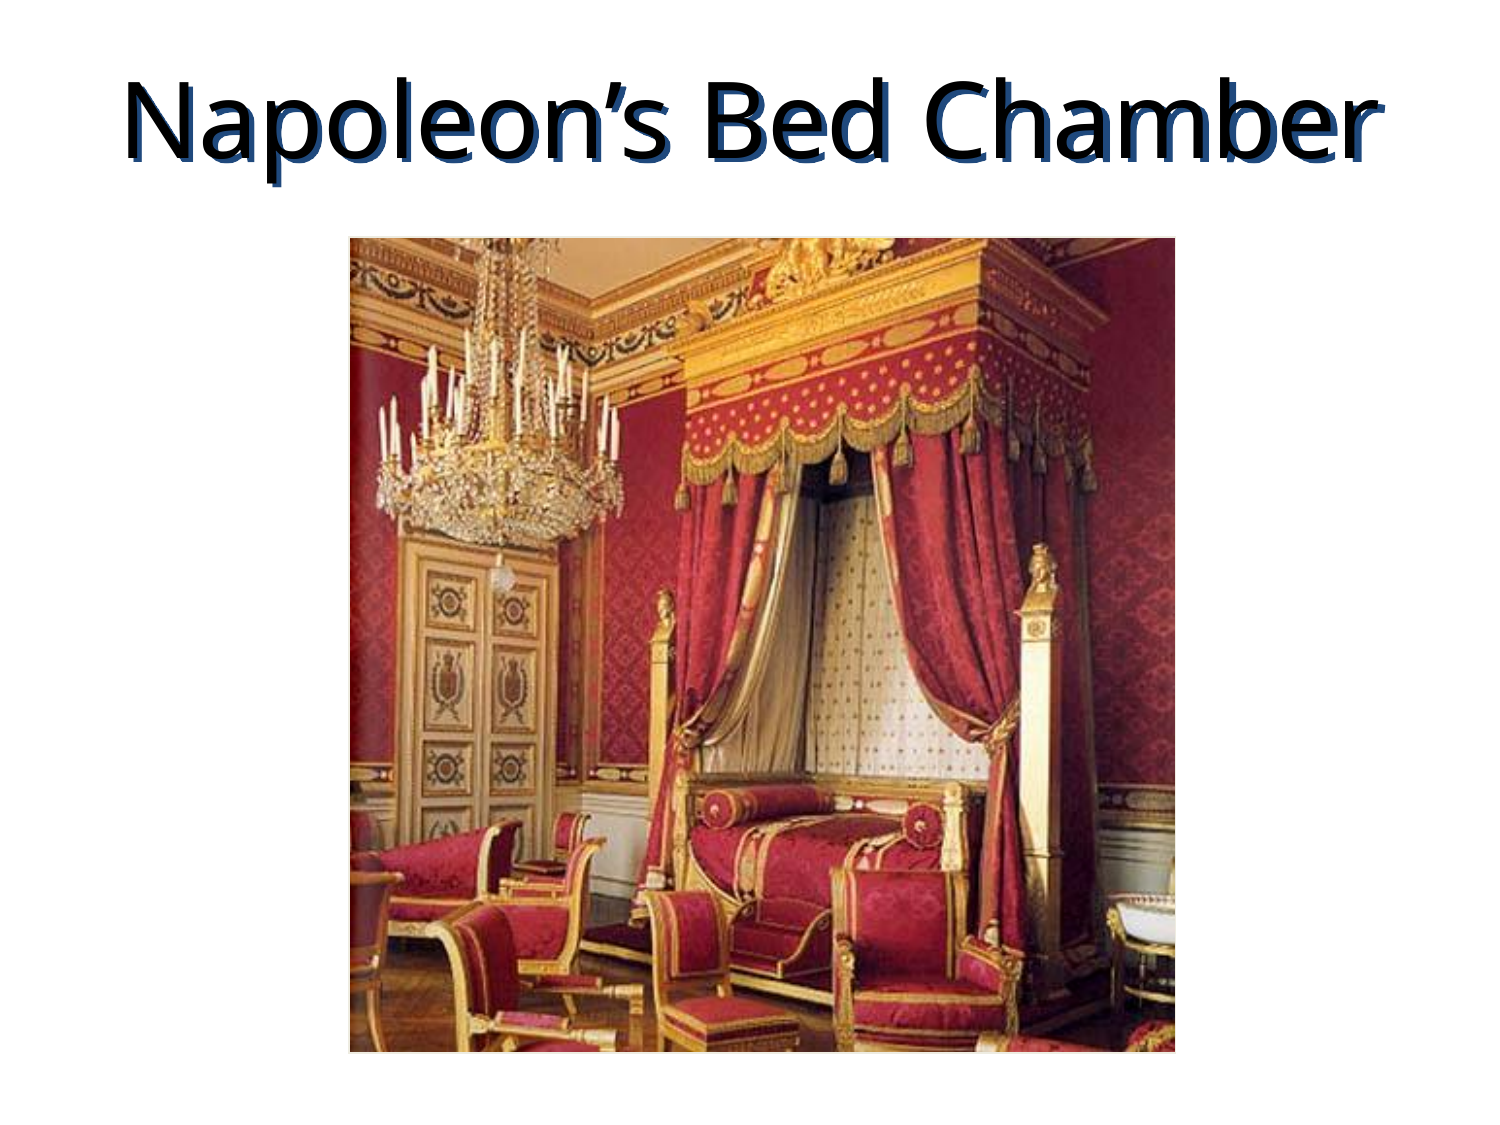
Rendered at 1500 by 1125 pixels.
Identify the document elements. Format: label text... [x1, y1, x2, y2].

text_box Napoleon’s Bed Chamber [74, 44, 1425, 187]
picture [349, 237, 1176, 1053]
